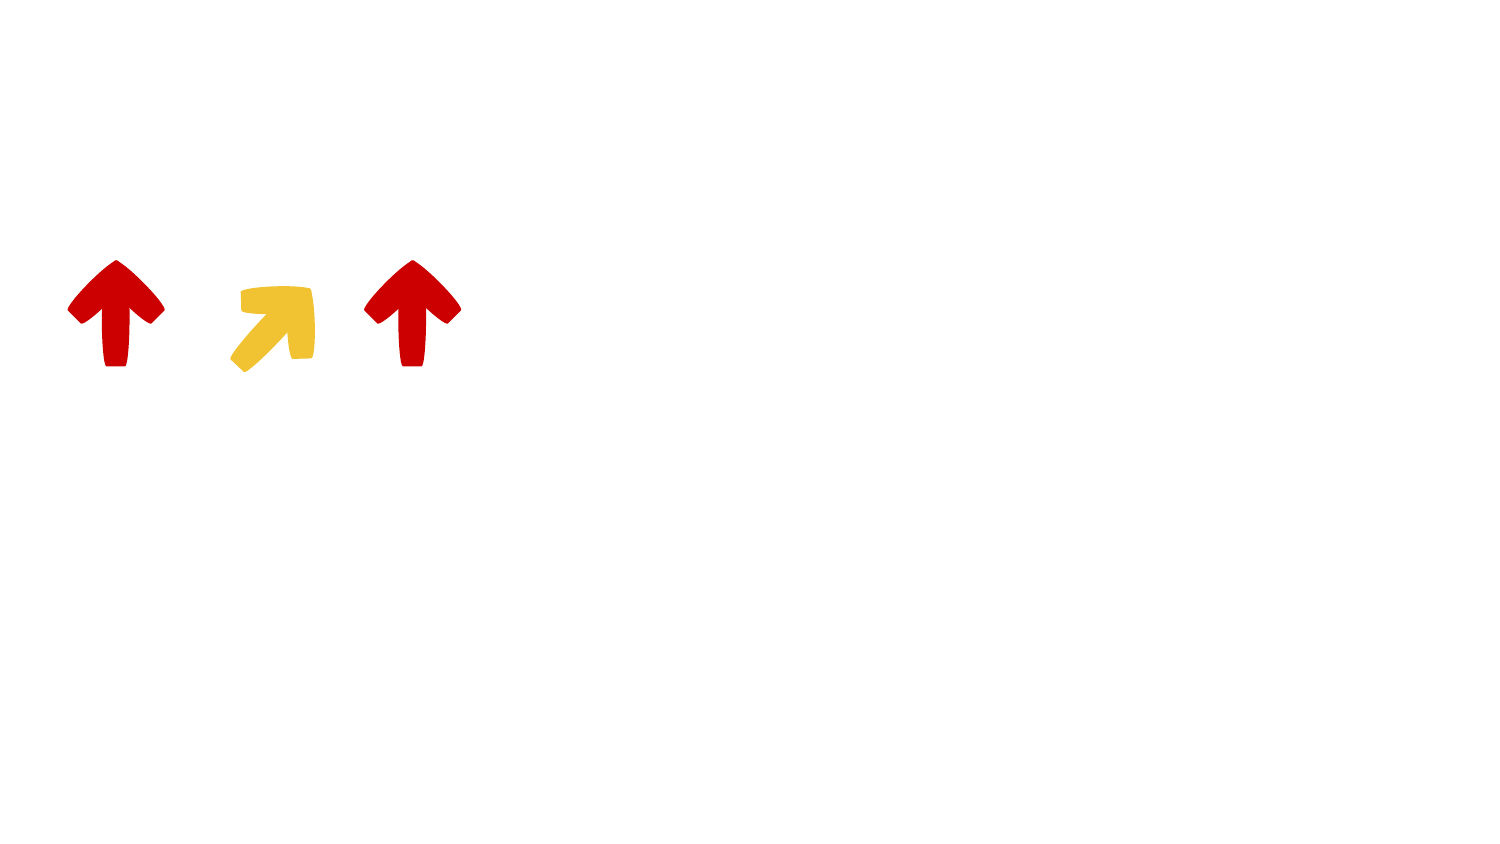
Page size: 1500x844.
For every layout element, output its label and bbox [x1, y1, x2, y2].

text_box [64, 257, 169, 367]
text_box [226, 283, 317, 376]
text_box [360, 257, 465, 367]
